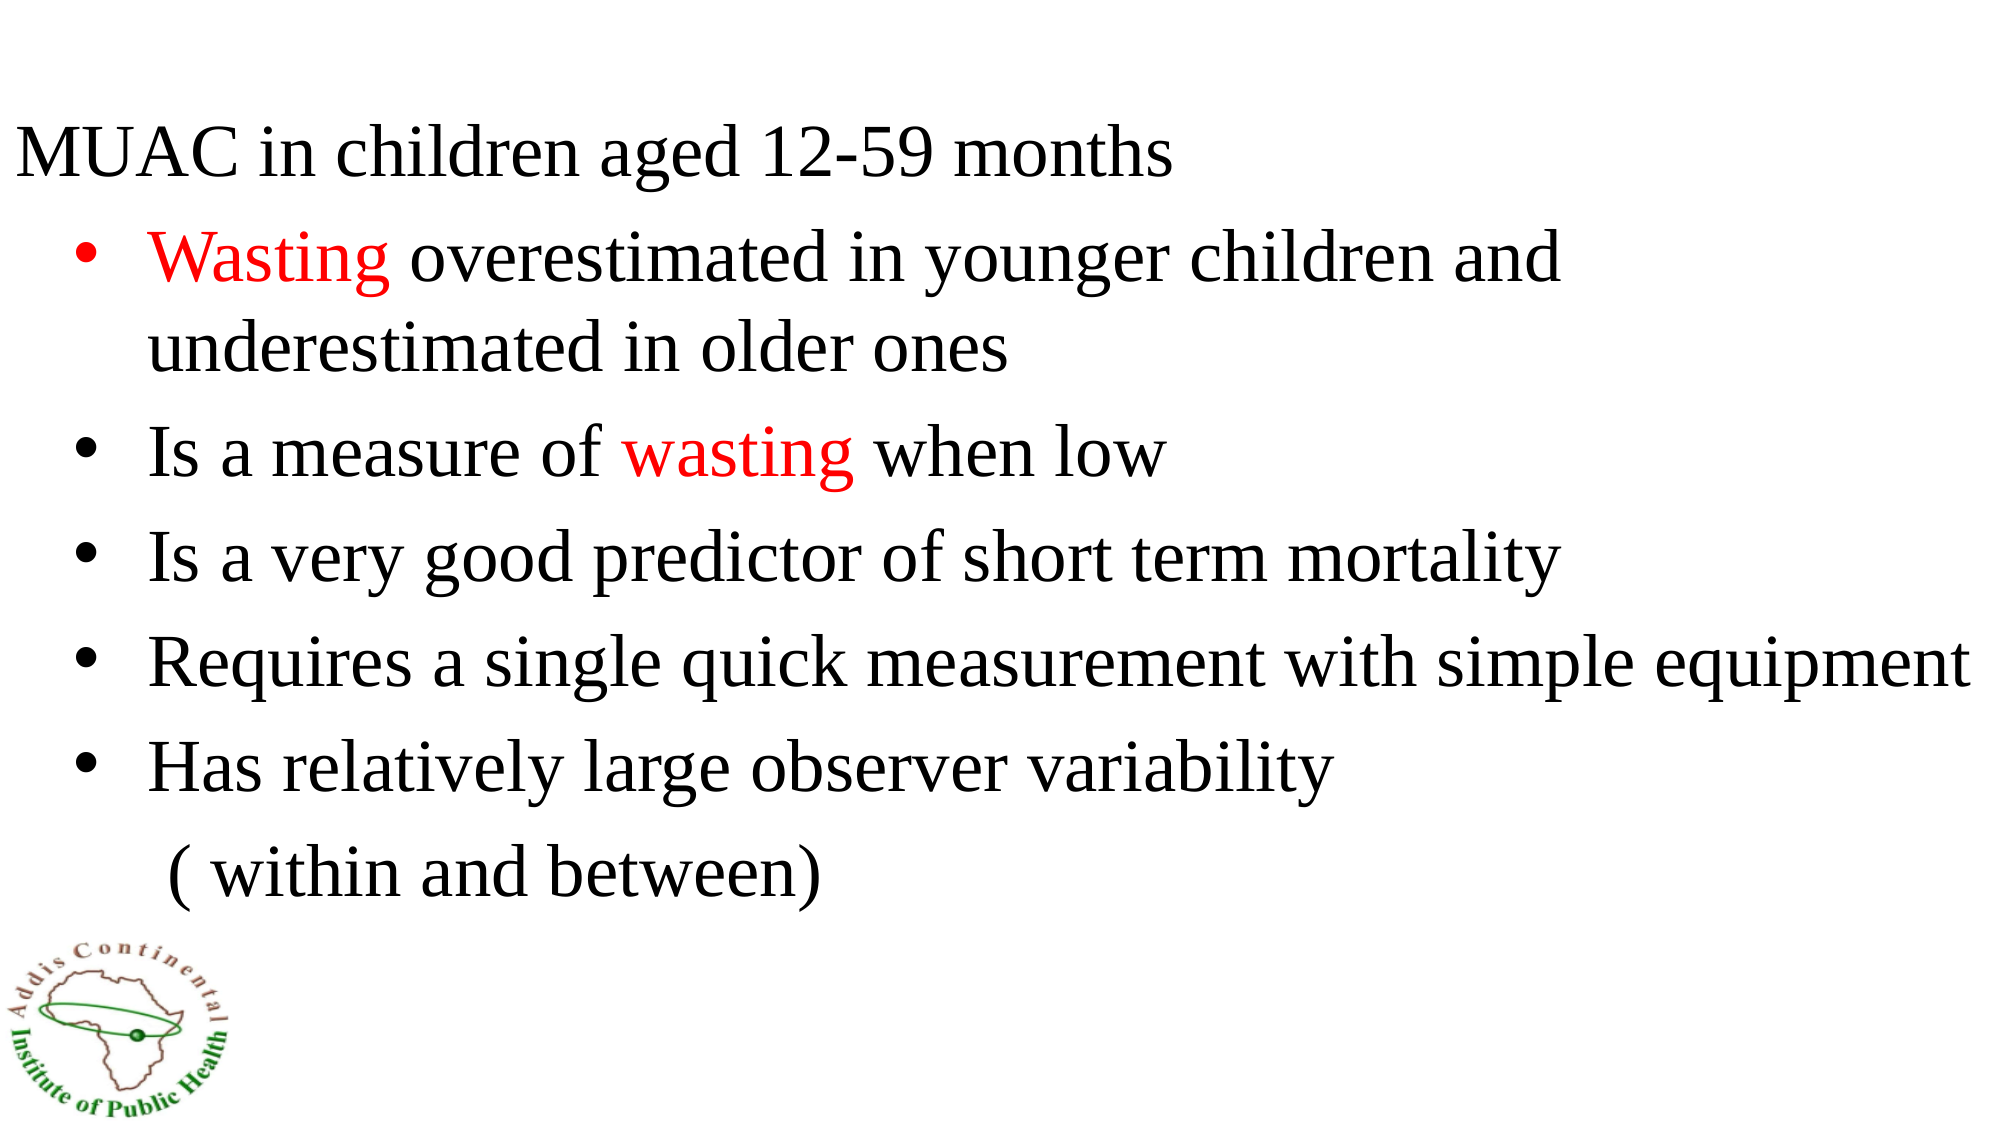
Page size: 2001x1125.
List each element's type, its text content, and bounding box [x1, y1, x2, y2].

list MUAC in children aged 12-59 months Wasting overestimated in younger children and underestimated in older ones Is a measure of wasting when low Is a very good predictor of short term mortality Requires a single quick measurement with simple equipment Has relatively large observer variability ( within and between) [0, 93, 2000, 1020]
picture [0, 1020, 236, 1125]
